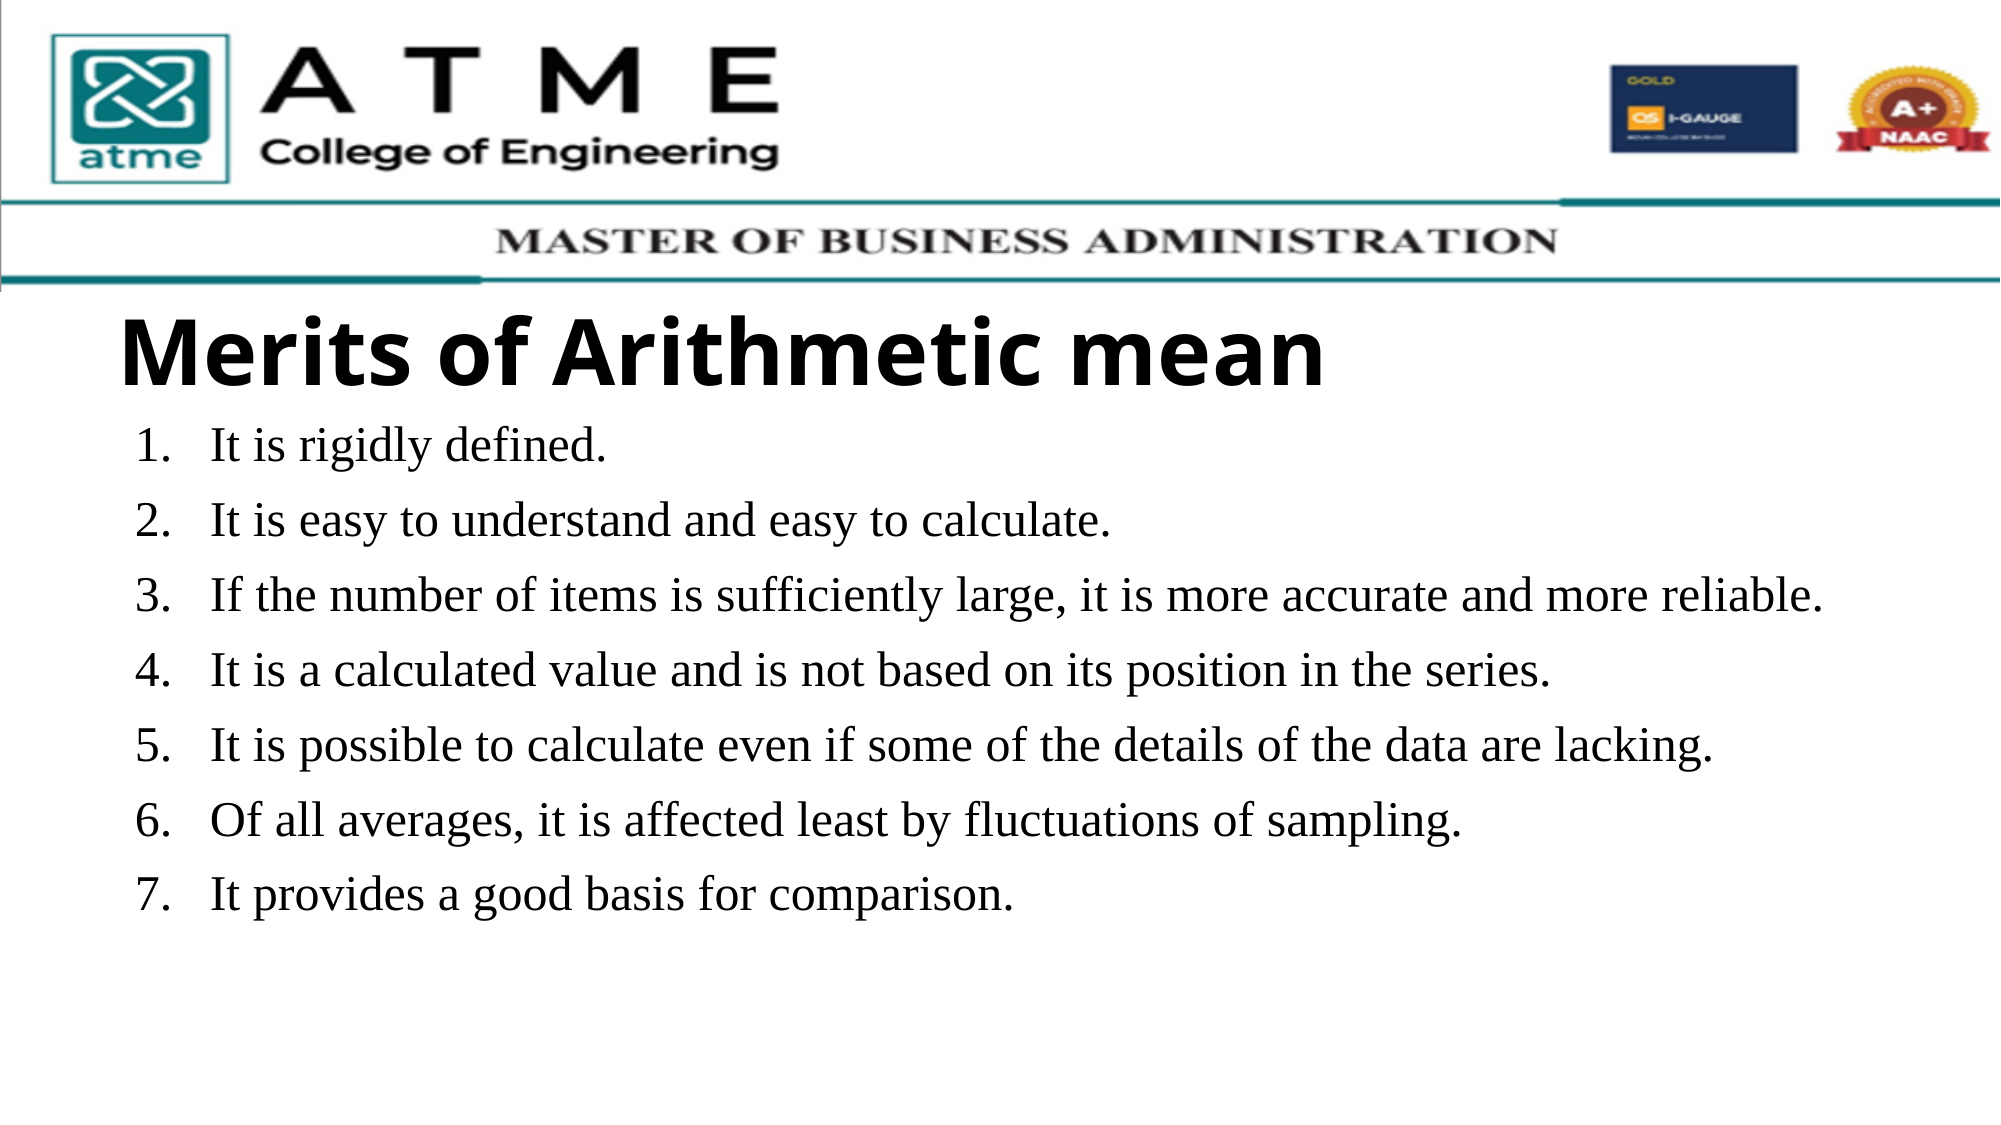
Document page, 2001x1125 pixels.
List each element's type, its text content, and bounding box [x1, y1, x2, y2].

title Merits of Arithmetic mean [101, 246, 1827, 465]
list It is rigidly defined. It is easy to understand and easy to calculate. If the number of items is sufficiently large, it is more accurate and more reliable. It is a calculated value and is not based on its position in the series. It is possible to calculate even if some of the details of the data are lacking. Of all averages, it is affected least by fluctuations of sampling. It provides a good basis for comparison. [119, 411, 1845, 1021]
picture [0, 0, 2000, 292]
